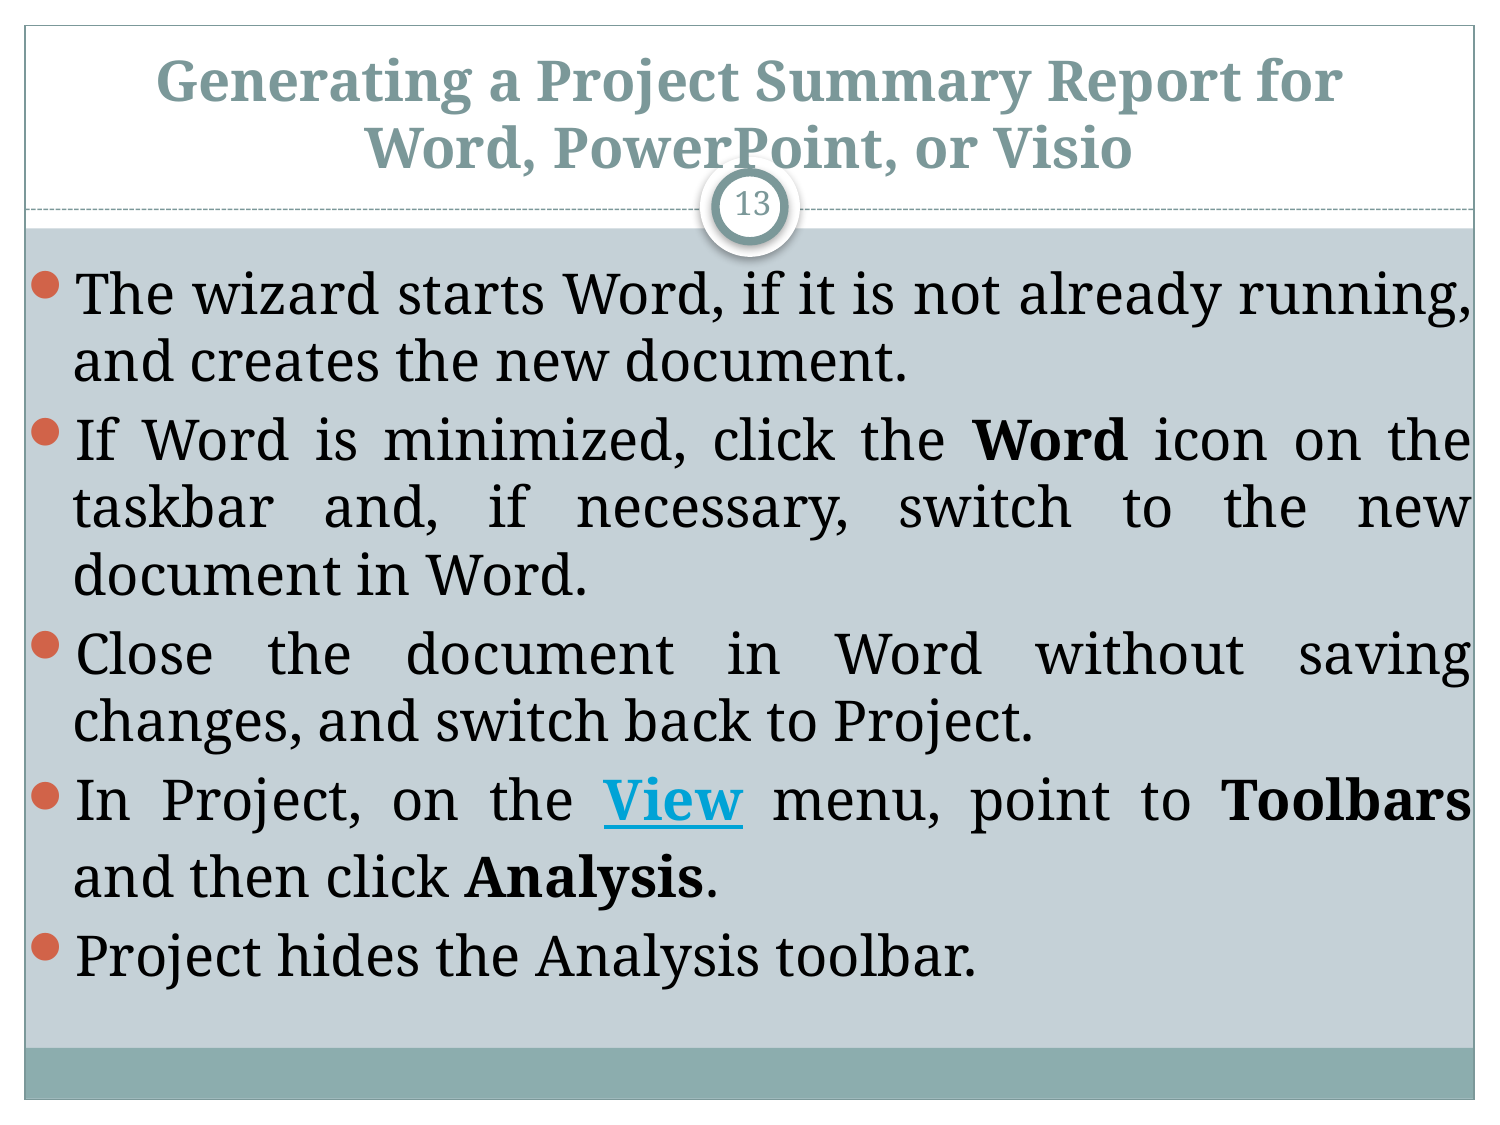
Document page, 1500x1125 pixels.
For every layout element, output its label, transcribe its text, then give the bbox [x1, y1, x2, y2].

slide_number 13 [715, 168, 791, 241]
list The wizard starts Word, if it is not already running, and creates the new document. If Word is minimized, click the Word icon on the taskbar and, if necessary, switch to the new document in Word. Close the document in Word without saving changes, and switch back to Project. In Project, on the View menu, point to Toolbars and then click Analysis. Project hides the Analysis toolbar. [12, 250, 1488, 1063]
title Generating a Project Summary Report for Word, PowerPoint, or Visio [49, 37, 1450, 188]
